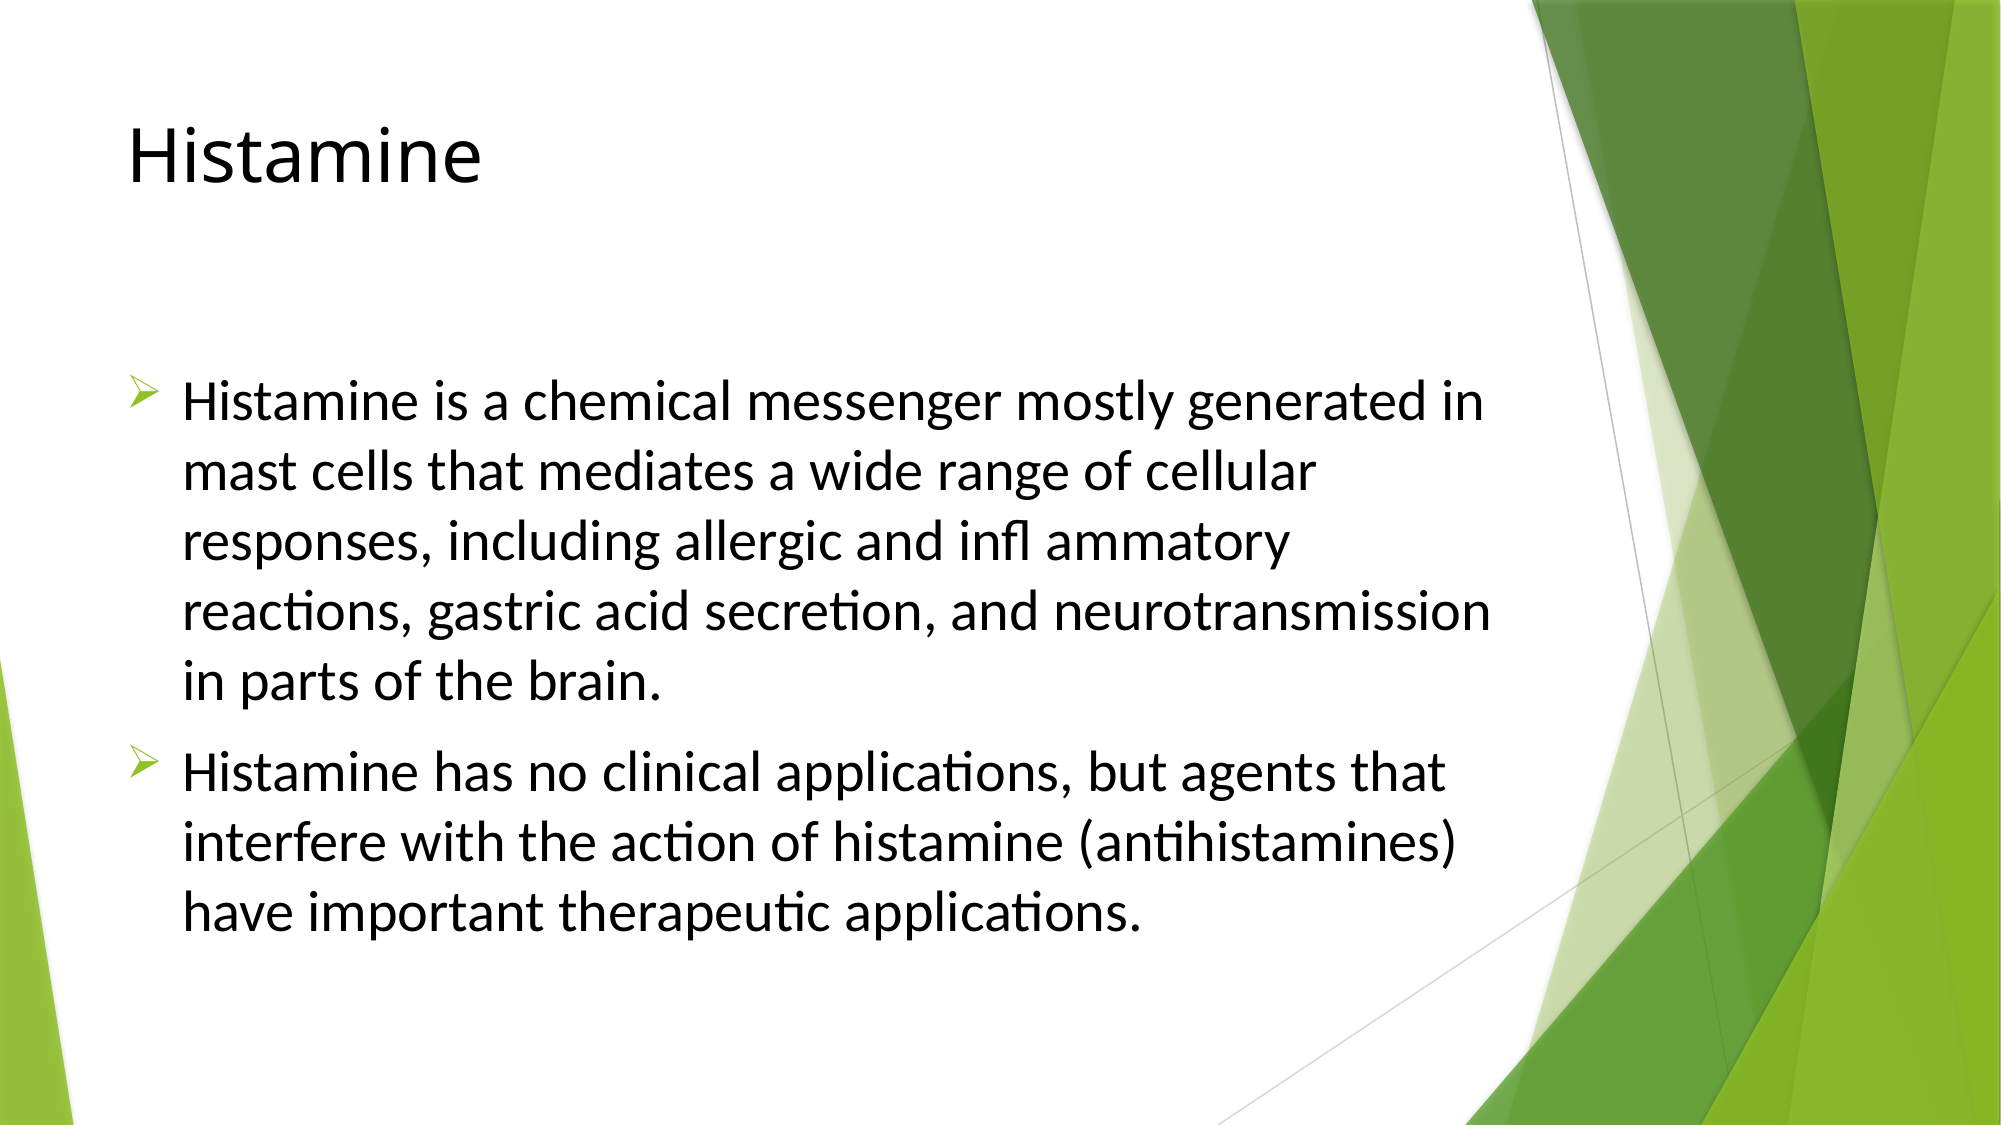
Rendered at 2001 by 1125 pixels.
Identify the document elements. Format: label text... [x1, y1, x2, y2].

title Histamine [111, 99, 1522, 317]
list Histamine is a chemical messenger mostly generated in mast cells that mediates a wide range of cellular responses, including allergic and infl ammatory reactions, gastric acid secretion, and neurotransmission in parts of the brain. Histamine has no clinical applications, but agents that interfere with the action of histamine (antihistamines) have important therapeutic applications. [111, 354, 1522, 992]
